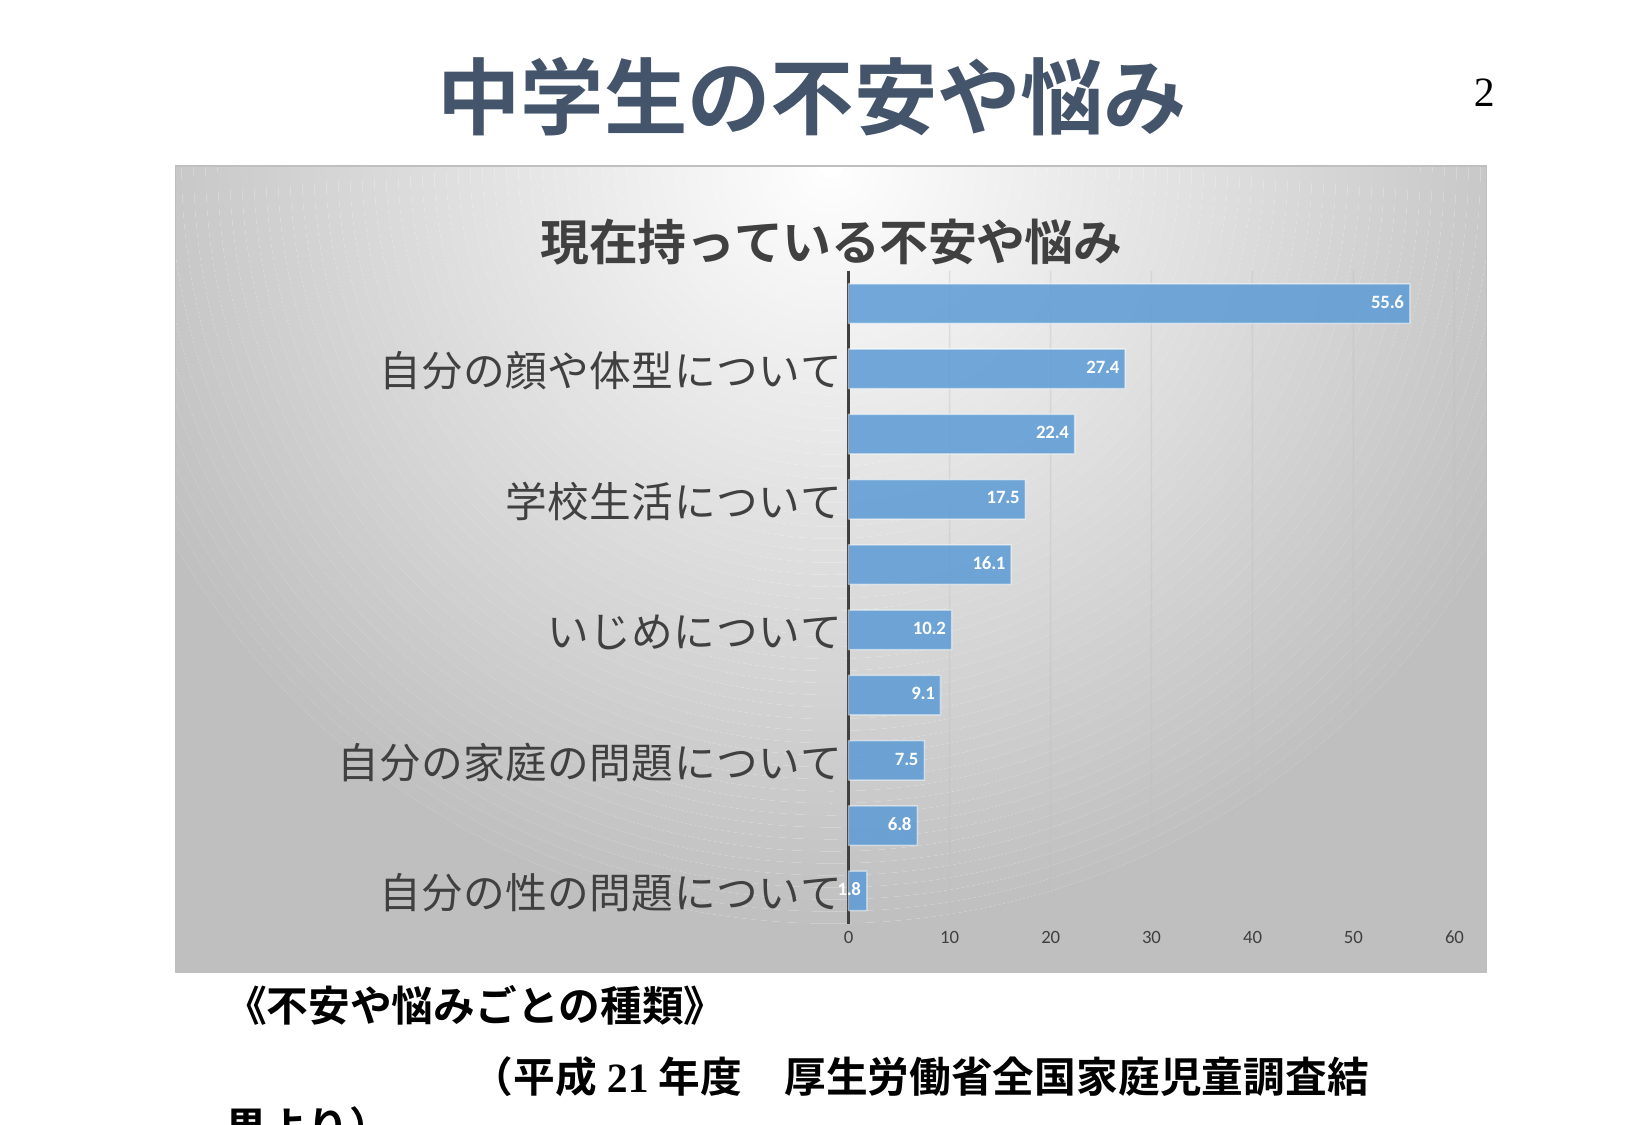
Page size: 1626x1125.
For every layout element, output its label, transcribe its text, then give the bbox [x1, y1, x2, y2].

slide_number 2 [1244, 59, 1510, 120]
text_box 《不安や悩みごとの種類》 （平成21年度 厚生労働省全国家庭児童調査結果より） [210, 973, 1415, 1125]
text_box 中学生の不安や悩み [381, 38, 1244, 153]
chart [174, 165, 1488, 973]
